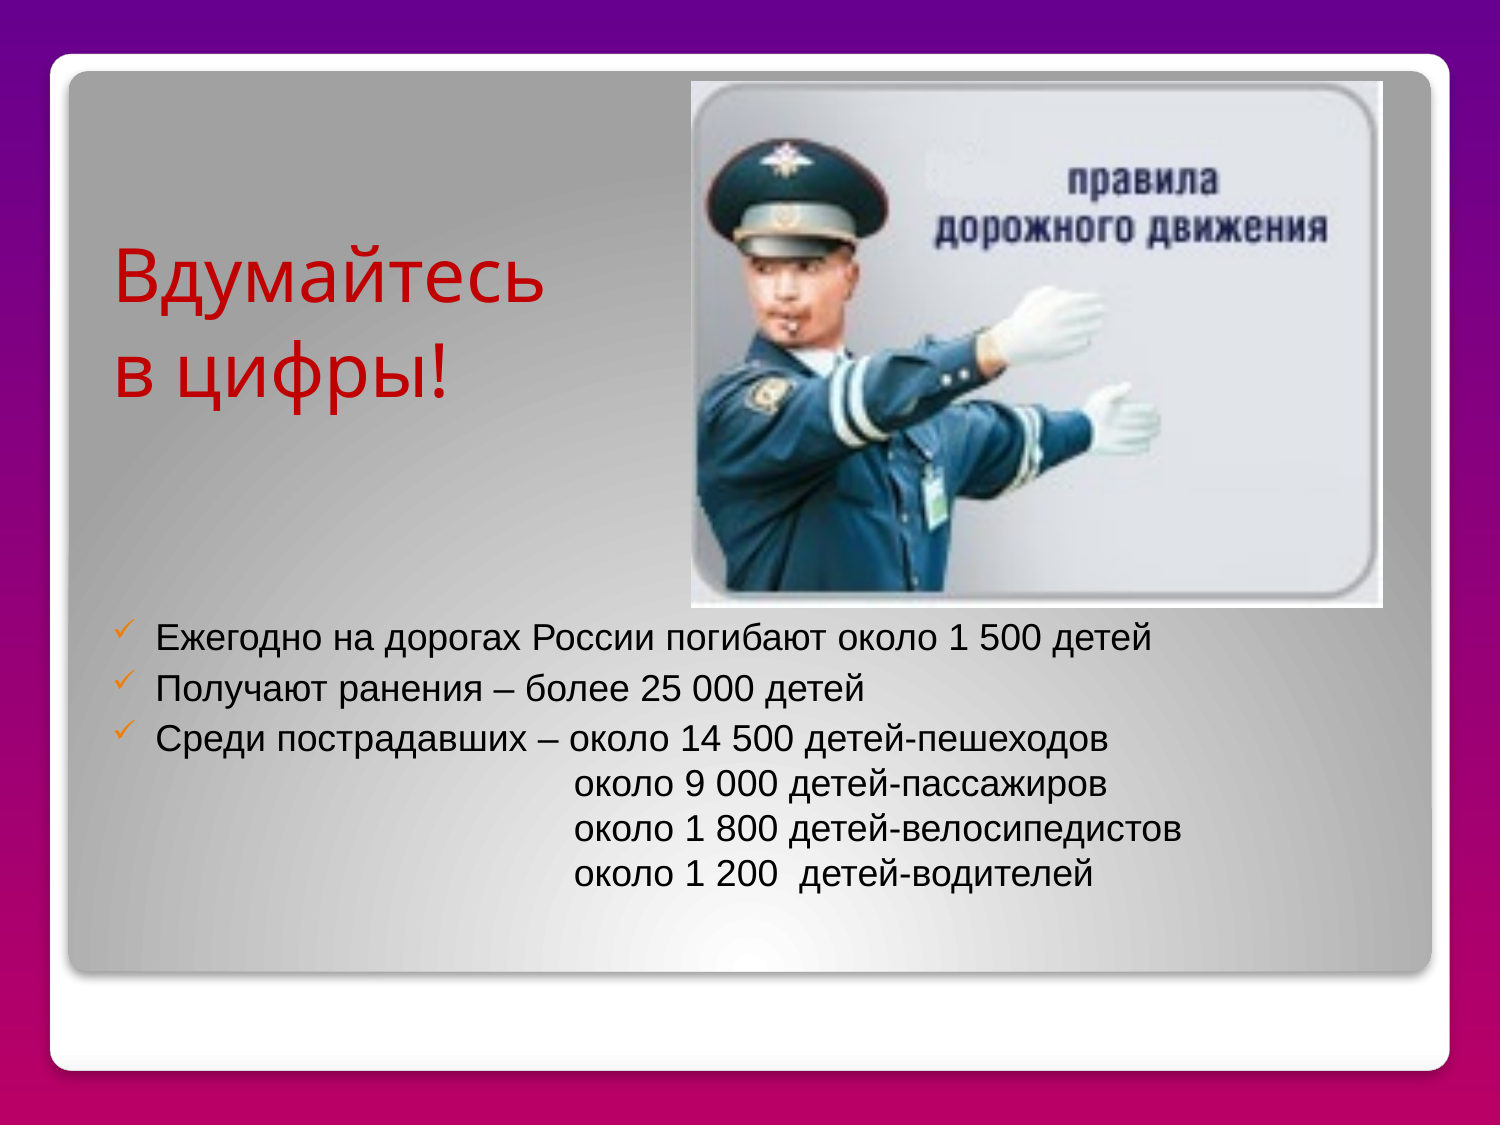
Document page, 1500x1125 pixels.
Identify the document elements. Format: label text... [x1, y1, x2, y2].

list Вдумайтесь в цифры! Ежегодно на дорогах России погибают около 1 500 детей Получают ранения – более 25 000 детей Среди пострадавших – около 14 500 детей-пешеходов около 9 000 детей-пассажиров около 1 800 детей-велосипедистов около 1 200 детей-водителей [81, 116, 1407, 950]
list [691, 81, 1383, 609]
